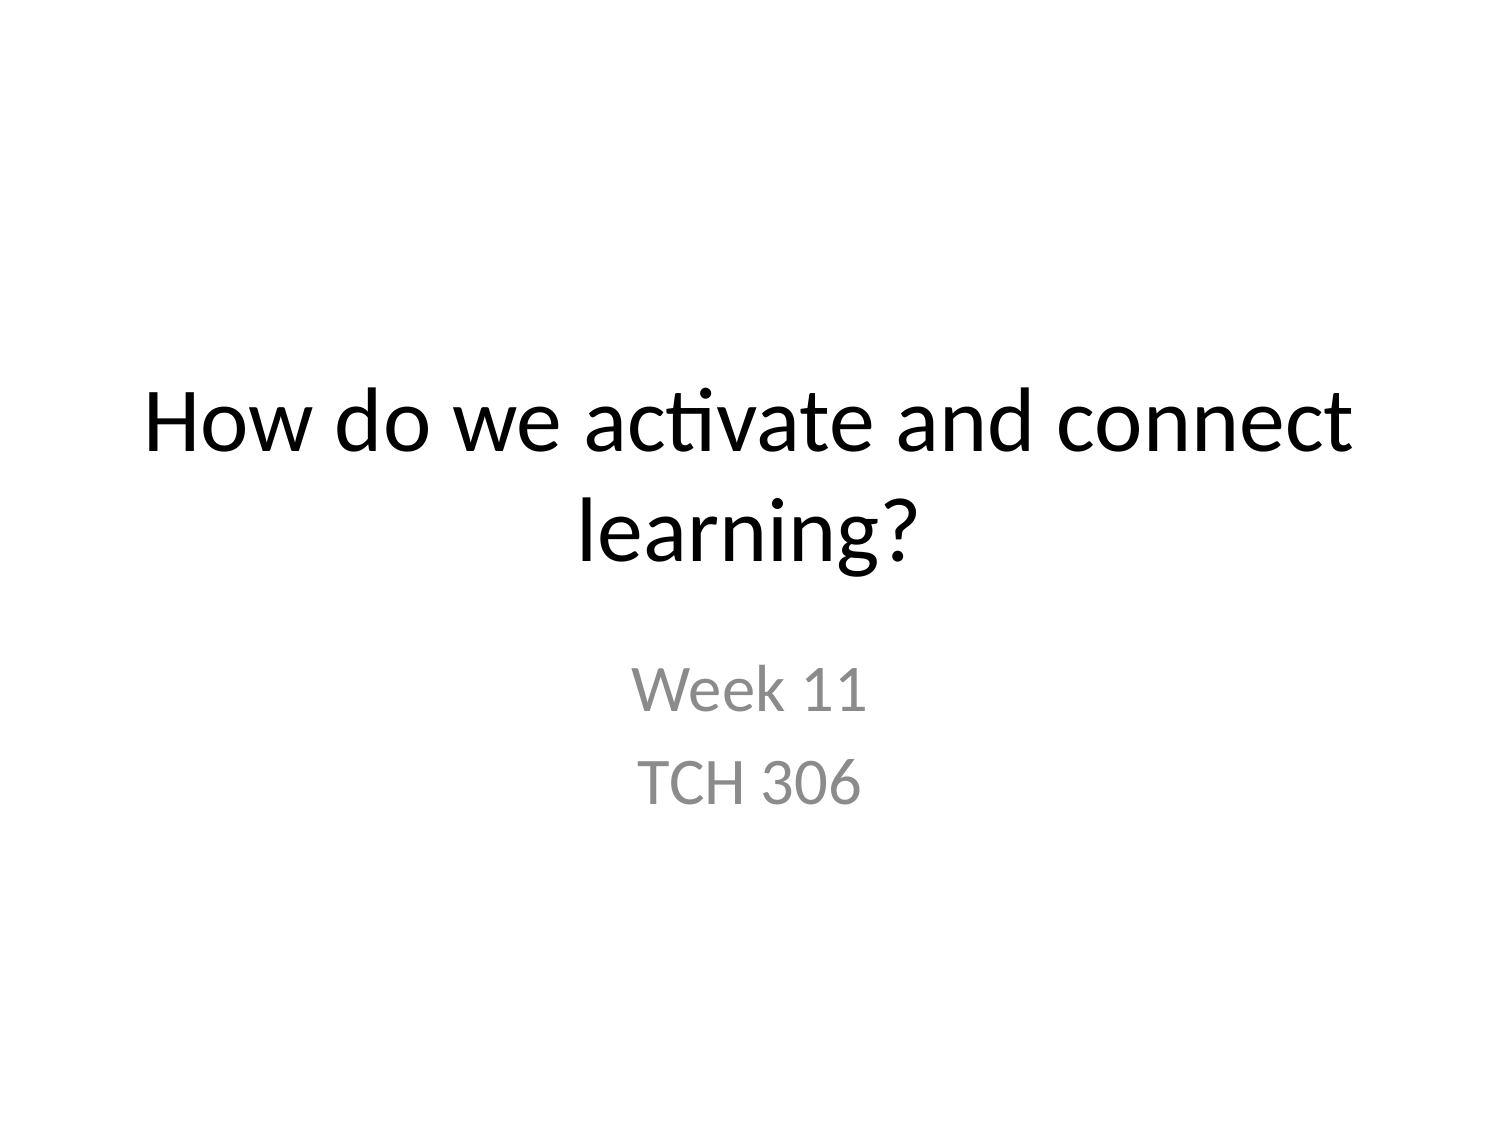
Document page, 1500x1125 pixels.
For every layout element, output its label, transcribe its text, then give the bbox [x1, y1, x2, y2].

title How do we activate and connect learning? [112, 349, 1388, 591]
subtitle Week 11 TCH 306 [225, 637, 1275, 925]
